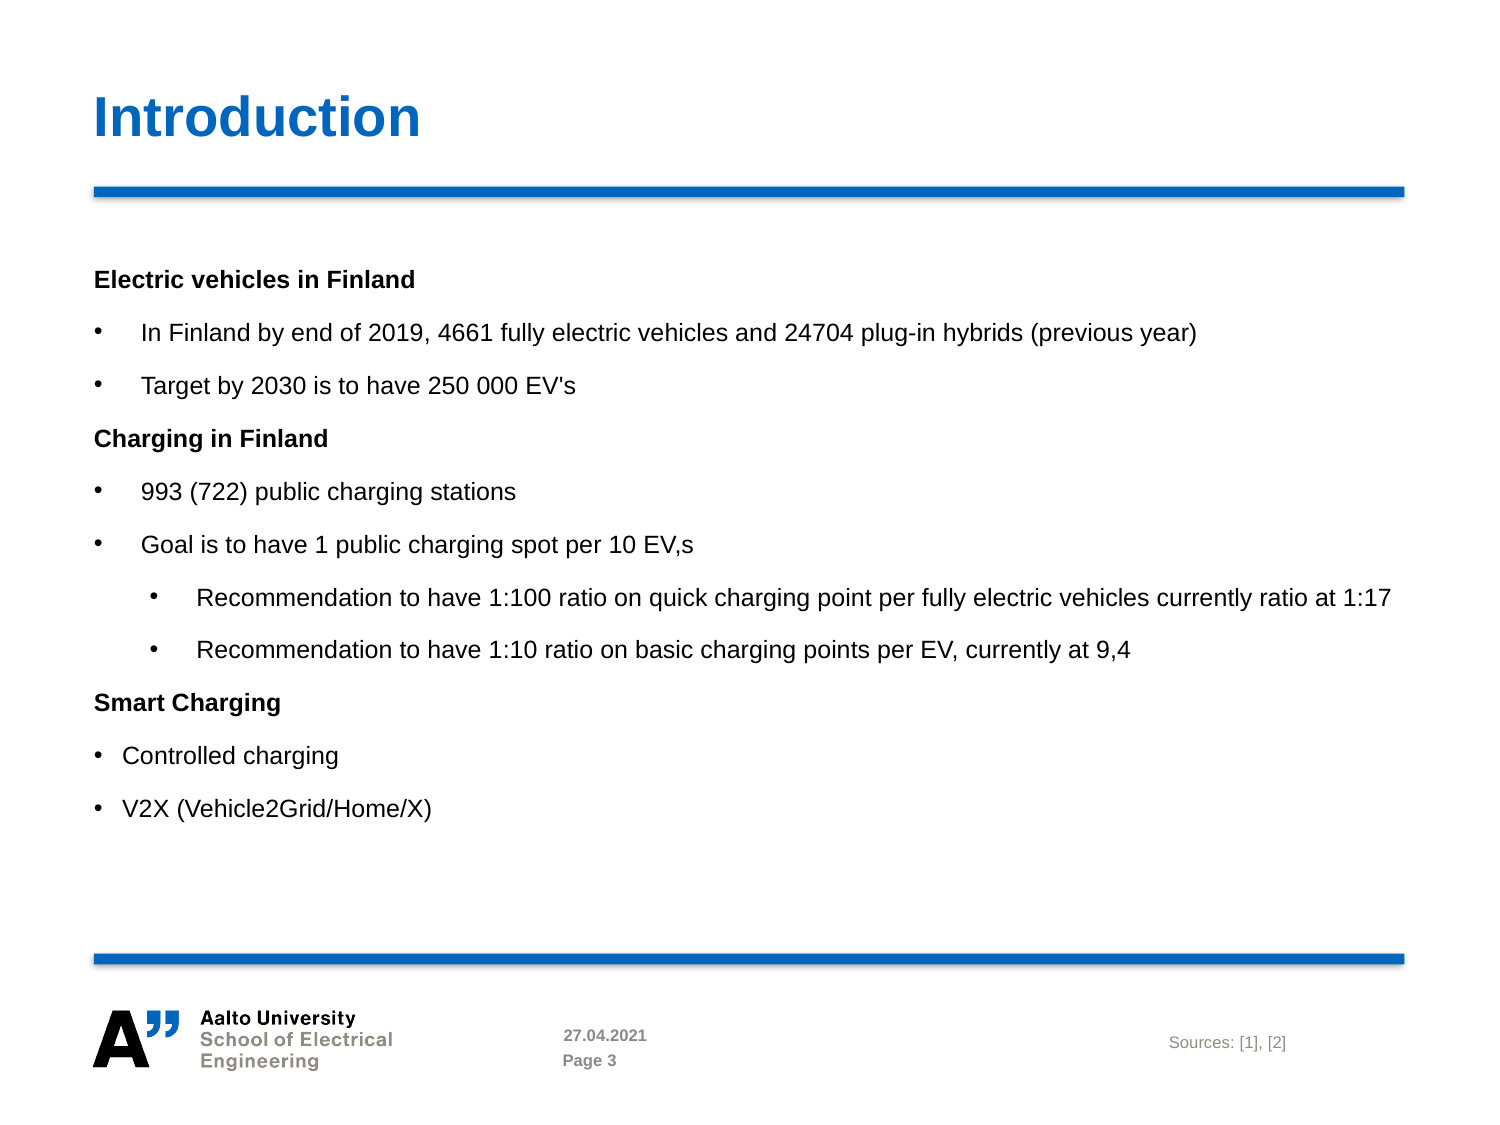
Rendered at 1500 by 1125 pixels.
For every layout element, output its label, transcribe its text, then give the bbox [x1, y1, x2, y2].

slide_number Page 3 [562, 1050, 816, 1071]
text_box Sources: [1], [2] [1153, 1024, 1405, 1060]
picture [35, 953, 449, 1125]
title Introduction [93, 80, 1369, 228]
text_box 27.04.2021 [563, 1024, 683, 1052]
list Electric vehicles in Finland In Finland by end of 2019, 4661 fully electric vehicles and 24704 plug-in hybrids (previous year) Target by 2030 is to have 250 000 EV's Charging in Finland 993 (722) public charging stations Goal is to have 1 public charging spot per 10 EV,s Recommendation to have 1:100 ratio on quick charging point per fully electric vehicles currently ratio at 1:17 Recommendation to have 1:10 ratio on basic charging points per EV, currently at 9,4 Smart Charging Controlled charging V2X (Vehicle2Grid/Home/X) [93, 245, 1405, 925]
